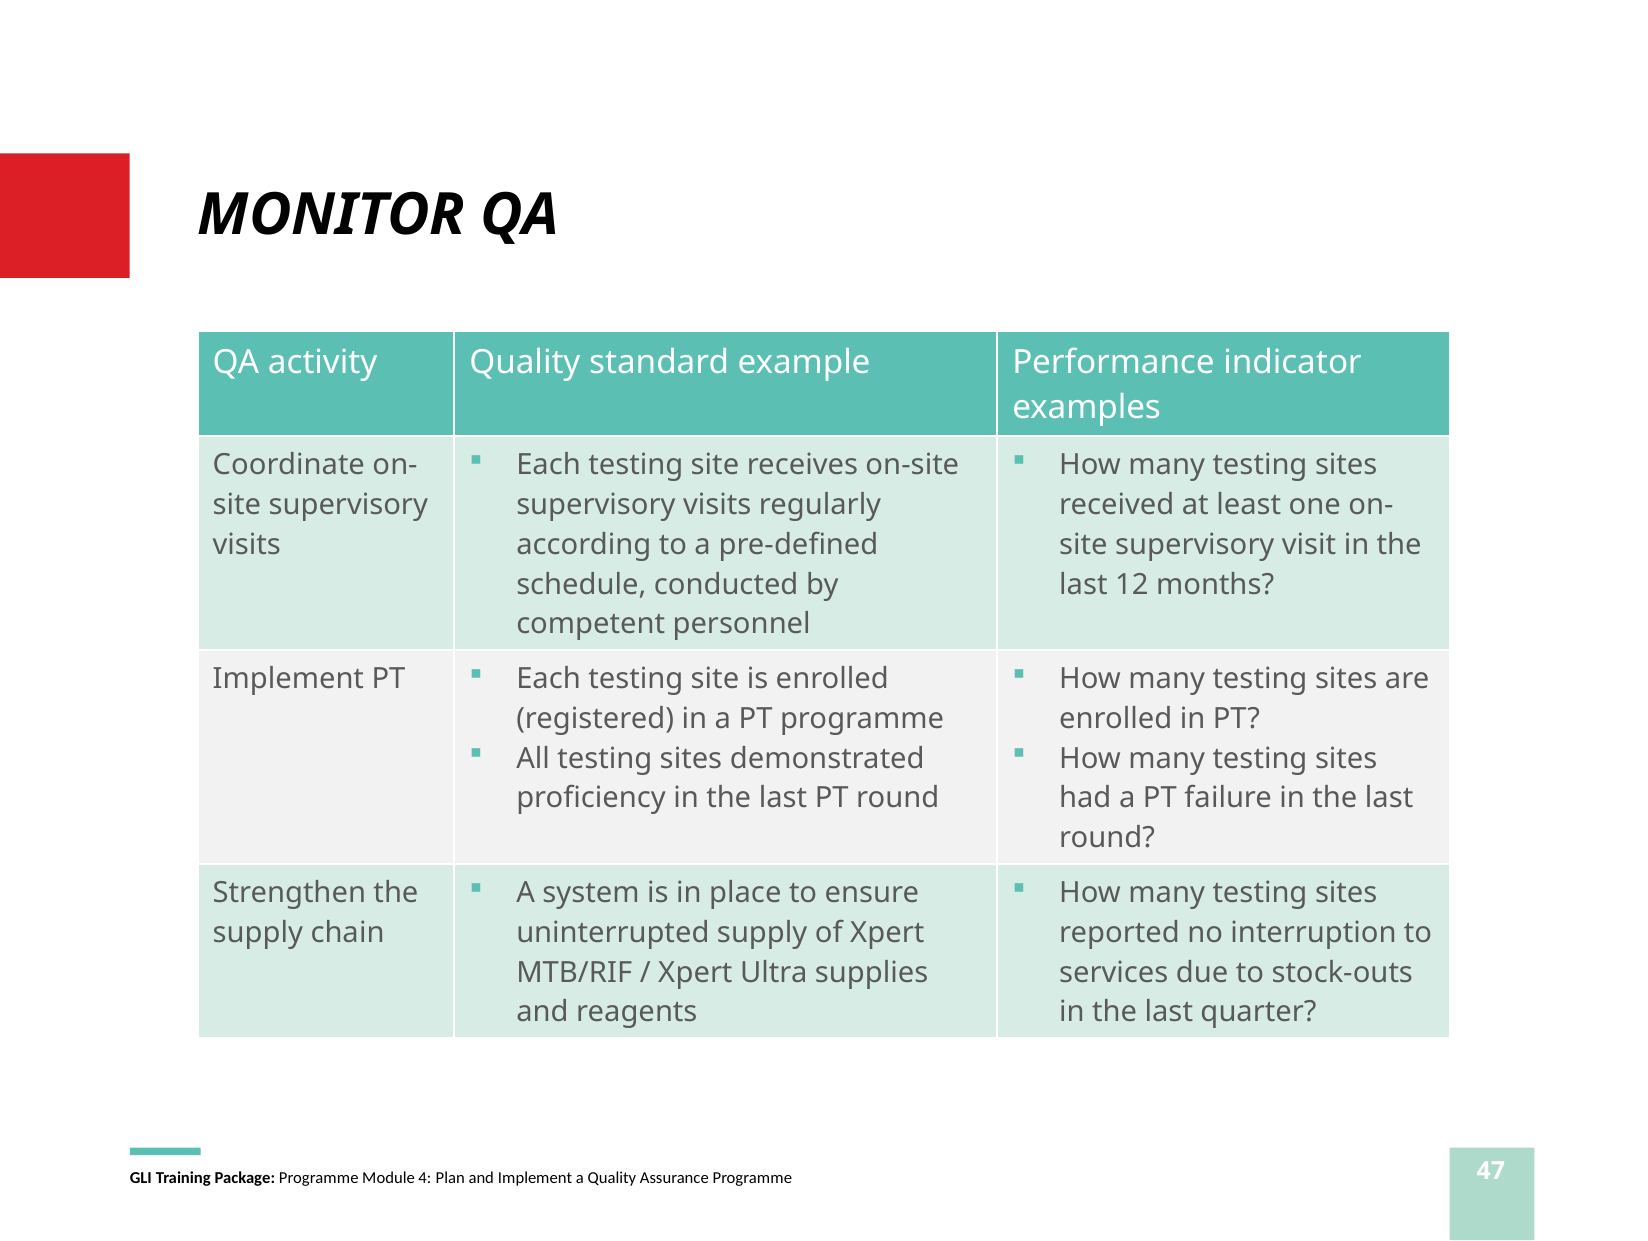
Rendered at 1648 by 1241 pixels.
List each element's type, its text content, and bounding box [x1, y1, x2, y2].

table_header Performance indicator examples [998, 332, 1449, 435]
table_cell Each testing site is enrolled (registered) in a PT programme All testing sites demonstrated proficiency in the last PT round [455, 651, 996, 863]
table_cell Strengthen the supply chain [199, 865, 453, 1037]
table_header Quality standard example [455, 332, 996, 435]
table_cell Each testing site receives on-site supervisory visits regularly according to a pre-defined schedule, conducted by competent personnel [455, 437, 996, 649]
table_cell A system is in place to ensure uninterrupted supply of Xpert MTB/RIF / Xpert Ultra supplies and reagents [455, 865, 996, 1037]
table_cell How many testing sites reported no interruption to services due to stock-outs in the last quarter? [998, 865, 1449, 1037]
title MONITOR QA [197, 153, 1450, 278]
table_cell How many testing sites are enrolled in PT? How many testing sites had a PT failure in the last round? [998, 651, 1449, 863]
table_cell How many testing sites received at least one on-site supervisory visit in the last 12 months? [998, 437, 1449, 649]
table_cell Coordinate on-site supervisory visits [199, 437, 453, 649]
table_cell Implement PT [199, 651, 453, 863]
table_header QA activity [199, 332, 453, 435]
